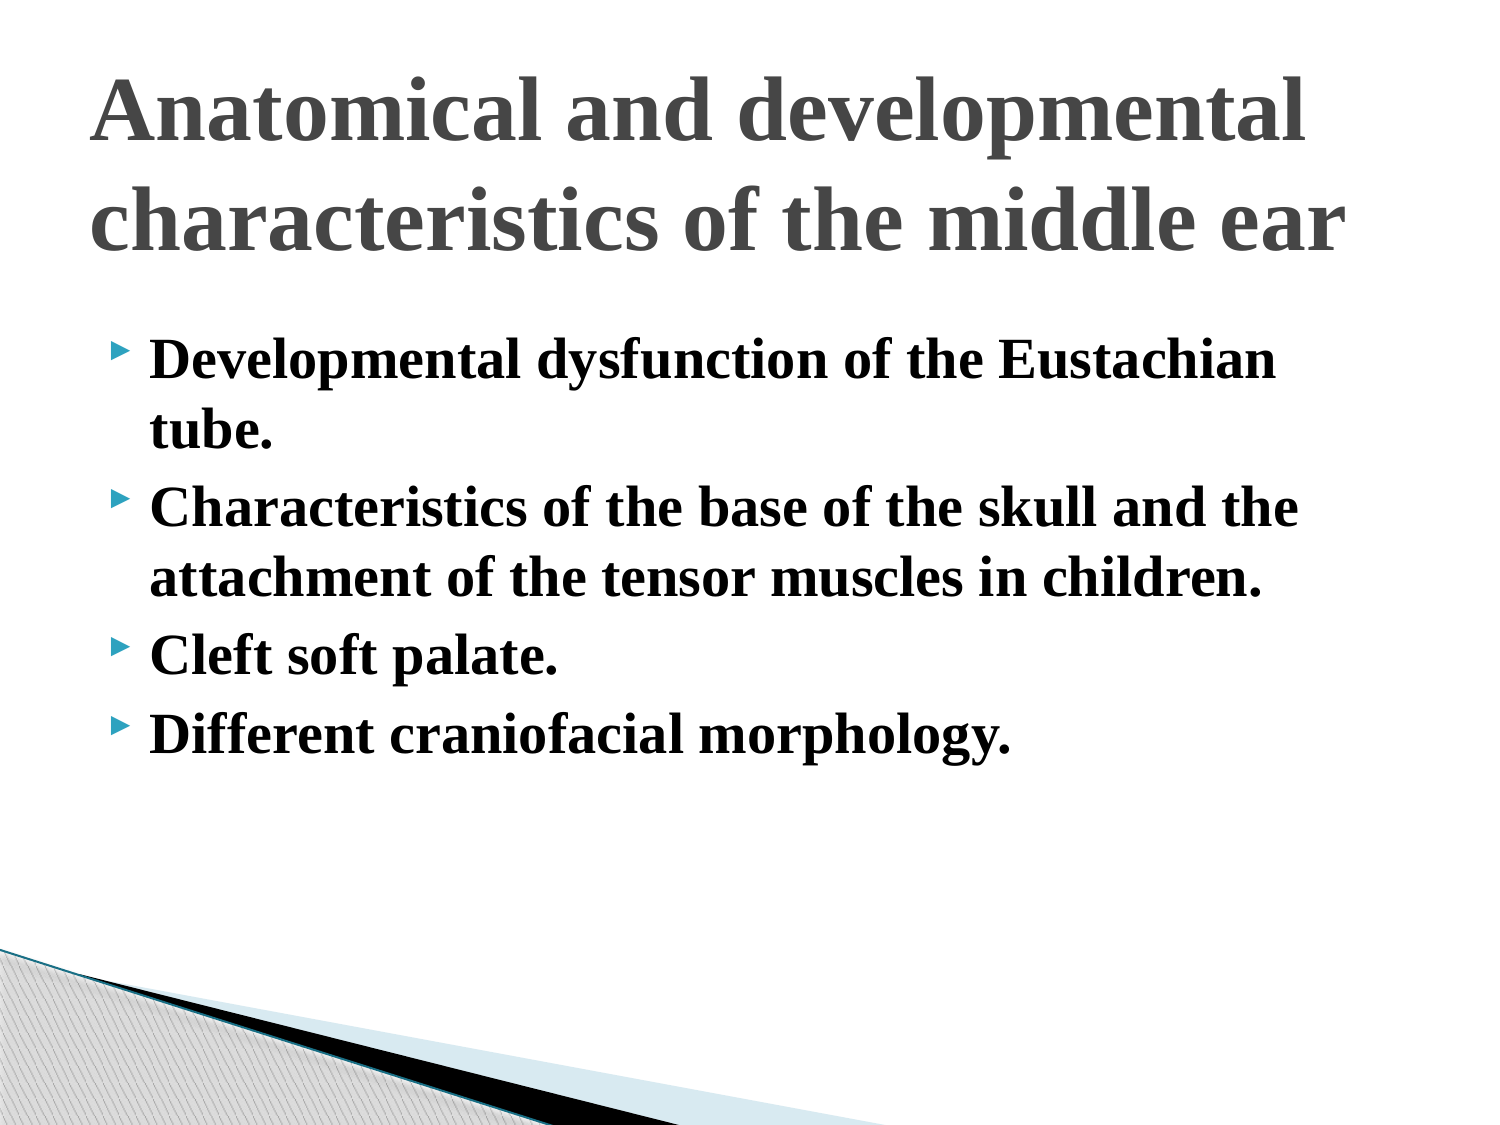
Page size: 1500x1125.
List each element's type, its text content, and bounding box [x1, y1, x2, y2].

list Developmental dysfunction of the Eustachian tube. Characteristics of the base of the skull and the attachment of the tensor muscles in children. Cleft soft palate. Different craniofacial morphology. [75, 312, 1425, 1000]
title Anatomical and developmental characteristics of the middle ear [75, 6, 1425, 312]
